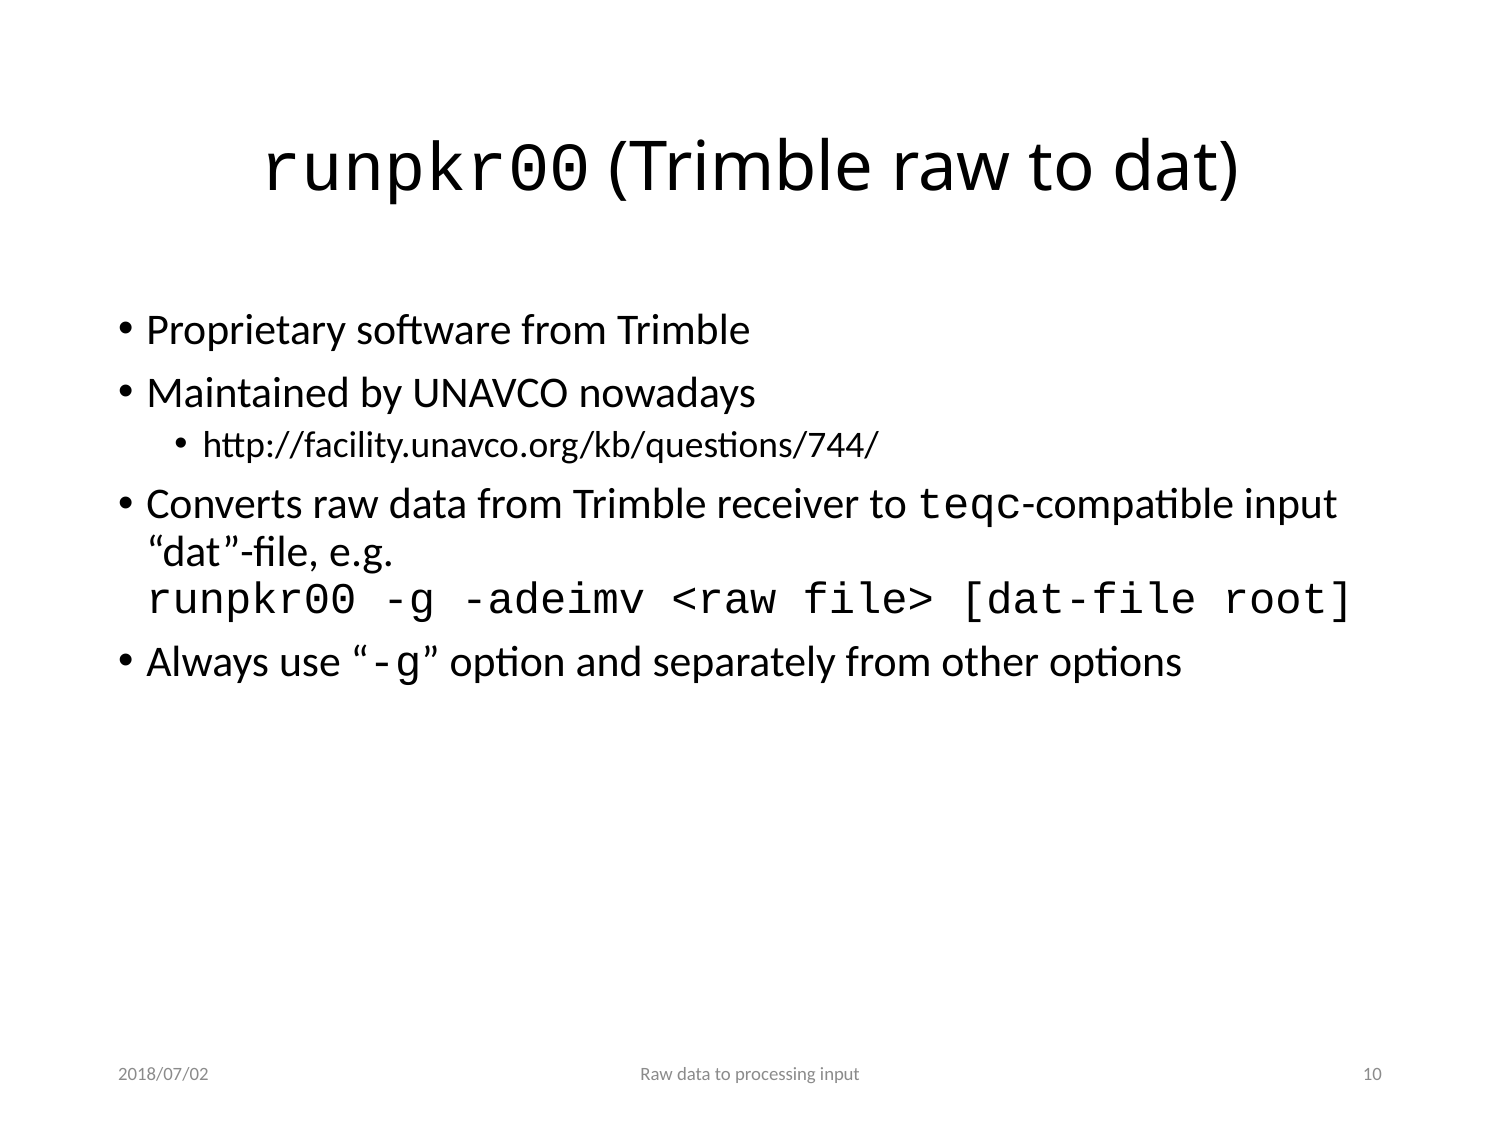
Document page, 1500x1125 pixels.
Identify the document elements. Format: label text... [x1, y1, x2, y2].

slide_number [103, 1042, 441, 1103]
footer Raw data to processing input [496, 1042, 1004, 1103]
slide_number 9 [1059, 1042, 1397, 1103]
list Proprietary software from Trimble Maintained by UNAVCO nowadays http://facility.unavco.org/kb/questions/744/ Converts raw data from Trimble receiver to teqc-compatible input “dat”-file, e.g. runpkr00 -g -adeimv <raw file> [dat-file root] Always use “-g” option and separately from other options [103, 299, 1397, 1014]
title runpkr00 (Trimble raw to dat) [103, 59, 1397, 278]
